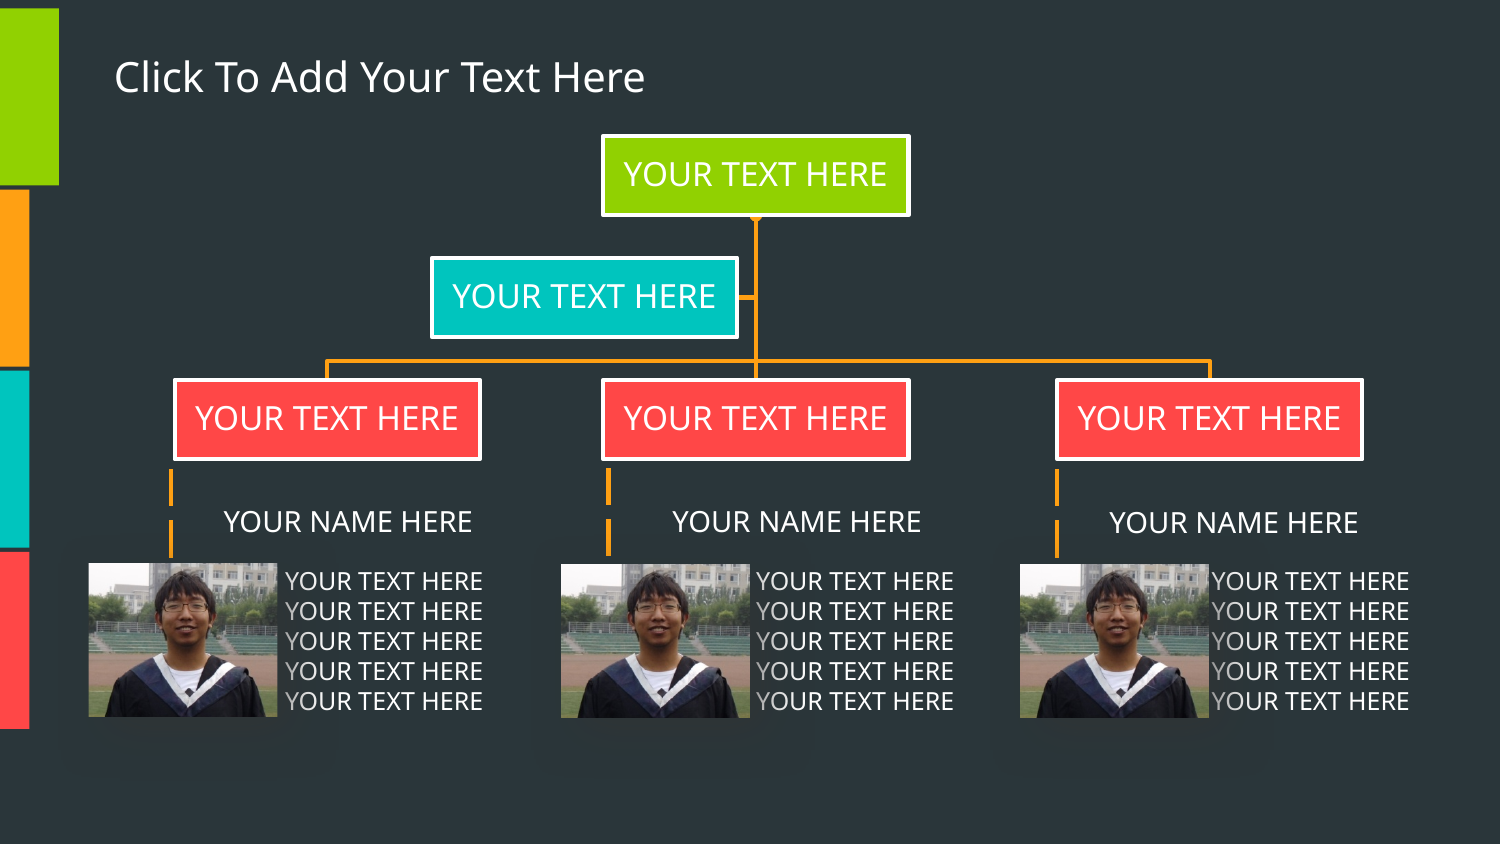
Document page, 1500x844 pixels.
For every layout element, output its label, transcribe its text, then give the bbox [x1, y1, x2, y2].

text_box [0, 6, 61, 188]
text_box [0, 550, 32, 731]
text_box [88, 468, 491, 717]
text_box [1019, 468, 1417, 718]
text_box [0, 187, 32, 369]
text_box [560, 467, 962, 718]
text_box Click To Add Your Text Here [99, 43, 662, 109]
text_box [76, 135, 1436, 460]
text_box [0, 369, 32, 550]
